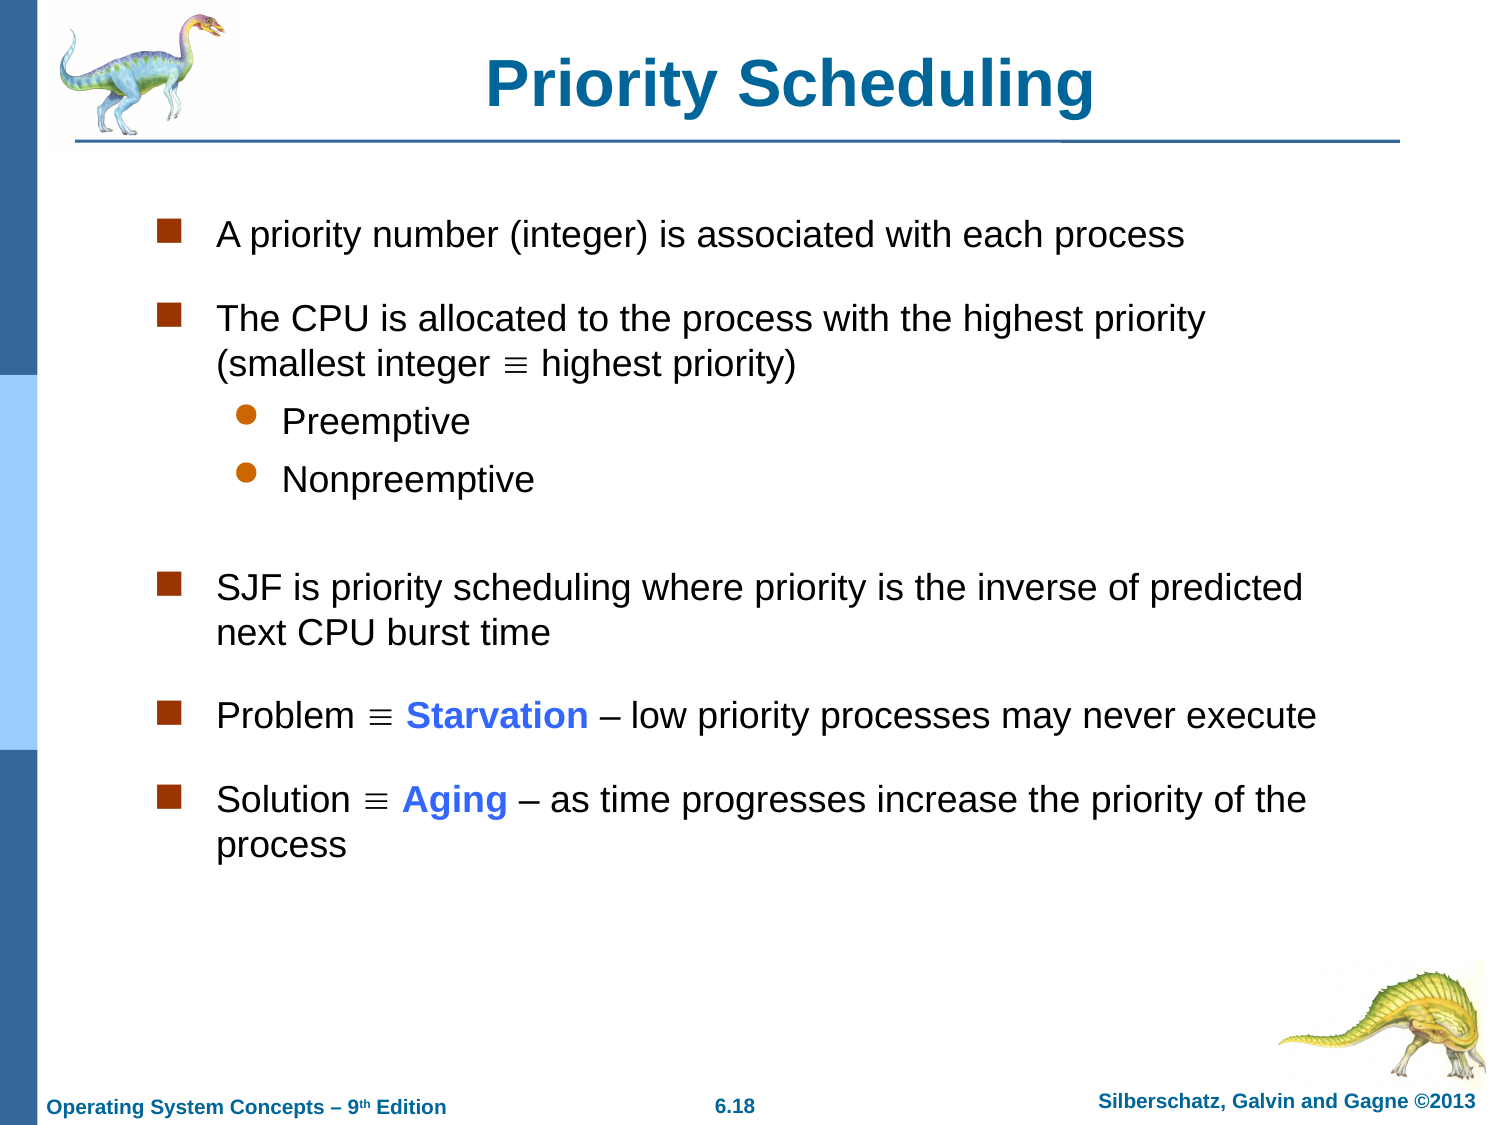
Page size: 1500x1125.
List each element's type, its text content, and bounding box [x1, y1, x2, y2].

title Priority Scheduling [158, 33, 1425, 128]
picture [1275, 959, 1486, 1090]
picture [46, 0, 243, 149]
list A priority number (integer) is associated with each process The CPU is allocated to the process with the highest priority (smallest integer  highest priority) Preemptive Nonpreemptive SJF is priority scheduling where priority is the inverse of predicted next CPU burst time Problem  Starvation – low priority processes may never execute Solution  Aging – as time progresses increase the priority of the process [144, 202, 1363, 946]
